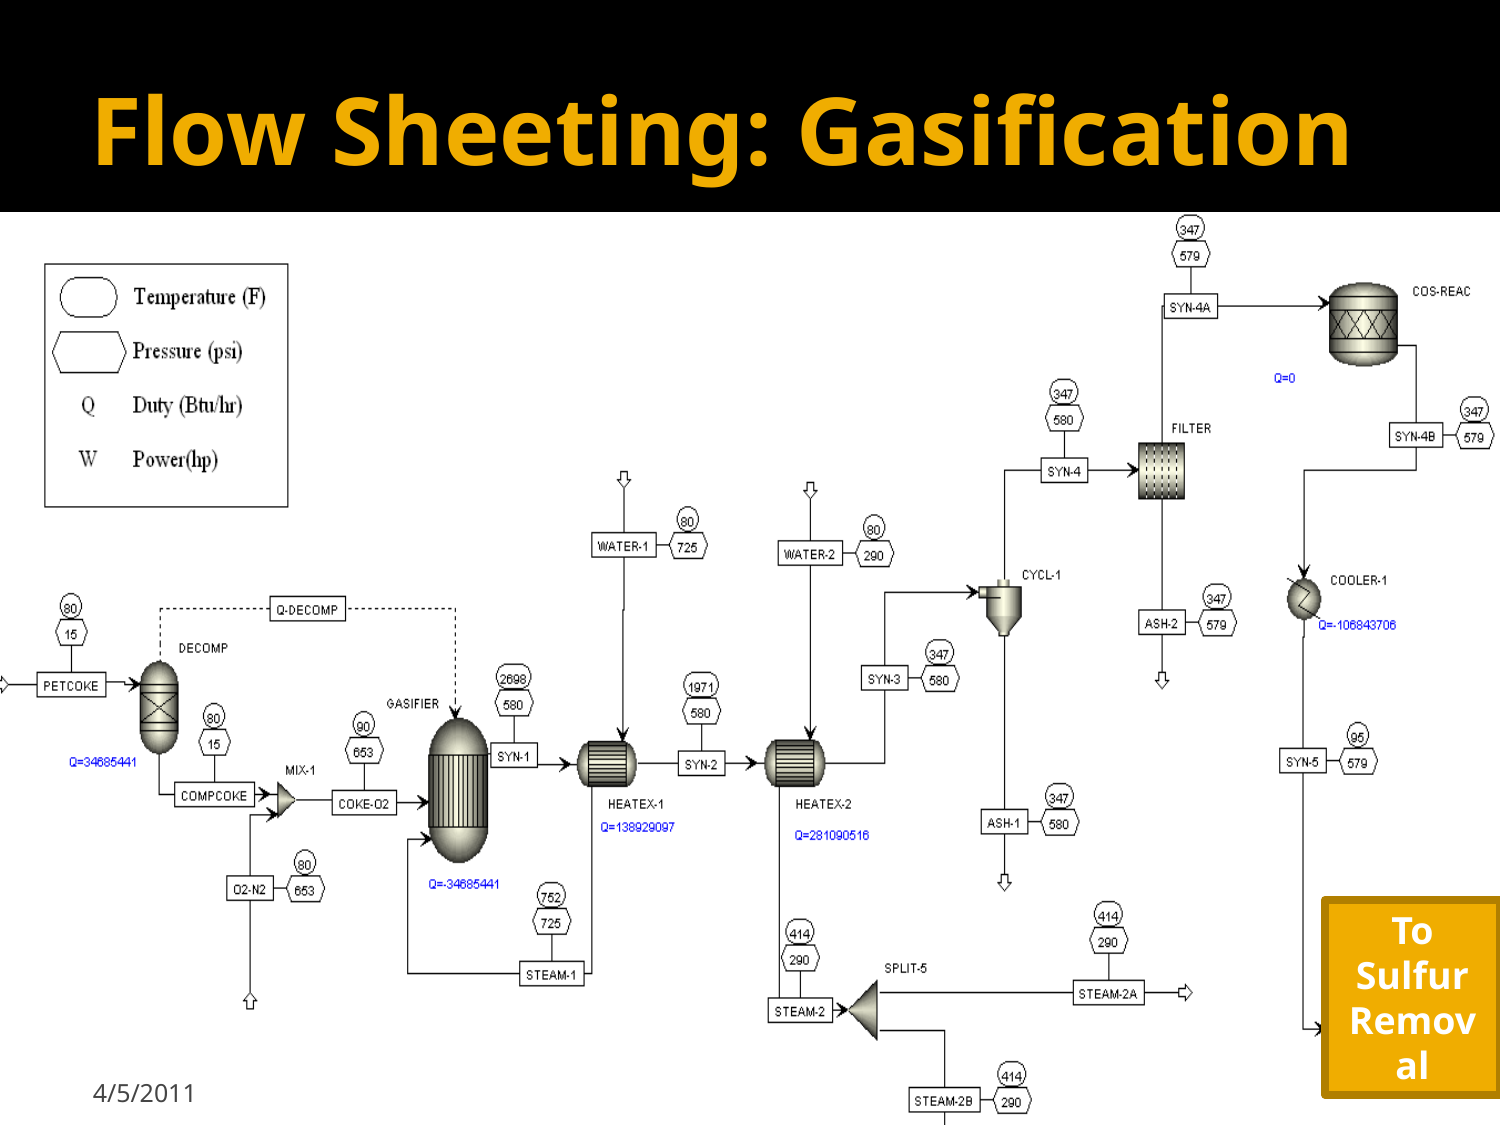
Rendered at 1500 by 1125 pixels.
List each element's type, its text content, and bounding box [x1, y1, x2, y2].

title Flow Sheeting: Gasification [75, 25, 1425, 211]
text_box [0, 212, 1500, 1125]
